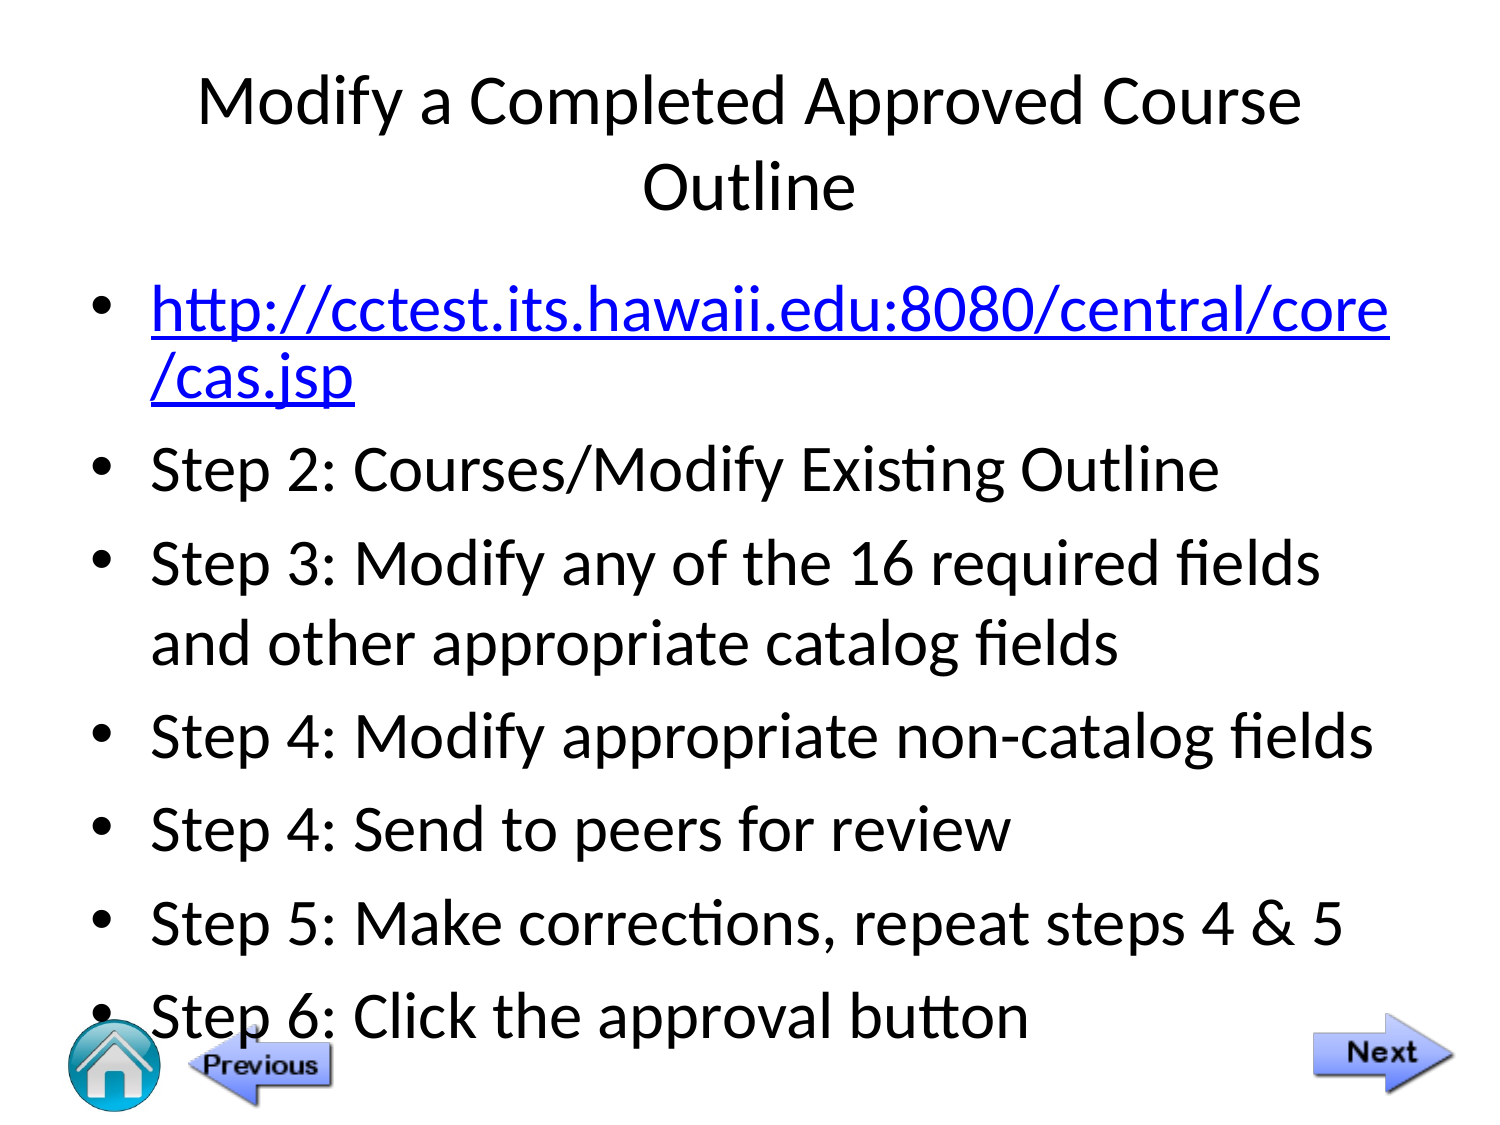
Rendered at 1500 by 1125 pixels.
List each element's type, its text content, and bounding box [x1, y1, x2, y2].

title Modify a Completed Approved Course Outline [75, 45, 1425, 233]
picture [187, 1023, 338, 1113]
list http://cctest.its.hawaii.edu:8080/central/core/cas.jsp Step 2: Courses/Modify Existing Outline Step 3: Modify any of the 16 required fields and other appropriate catalog fields Step 4: Modify appropriate non-catalog fields Step 4: Send to peers for review Step 5: Make corrections, repeat steps 4 & 5 Step 6: Click the approval button [75, 257, 1425, 1000]
picture [1312, 1012, 1460, 1100]
picture [62, 1012, 166, 1116]
